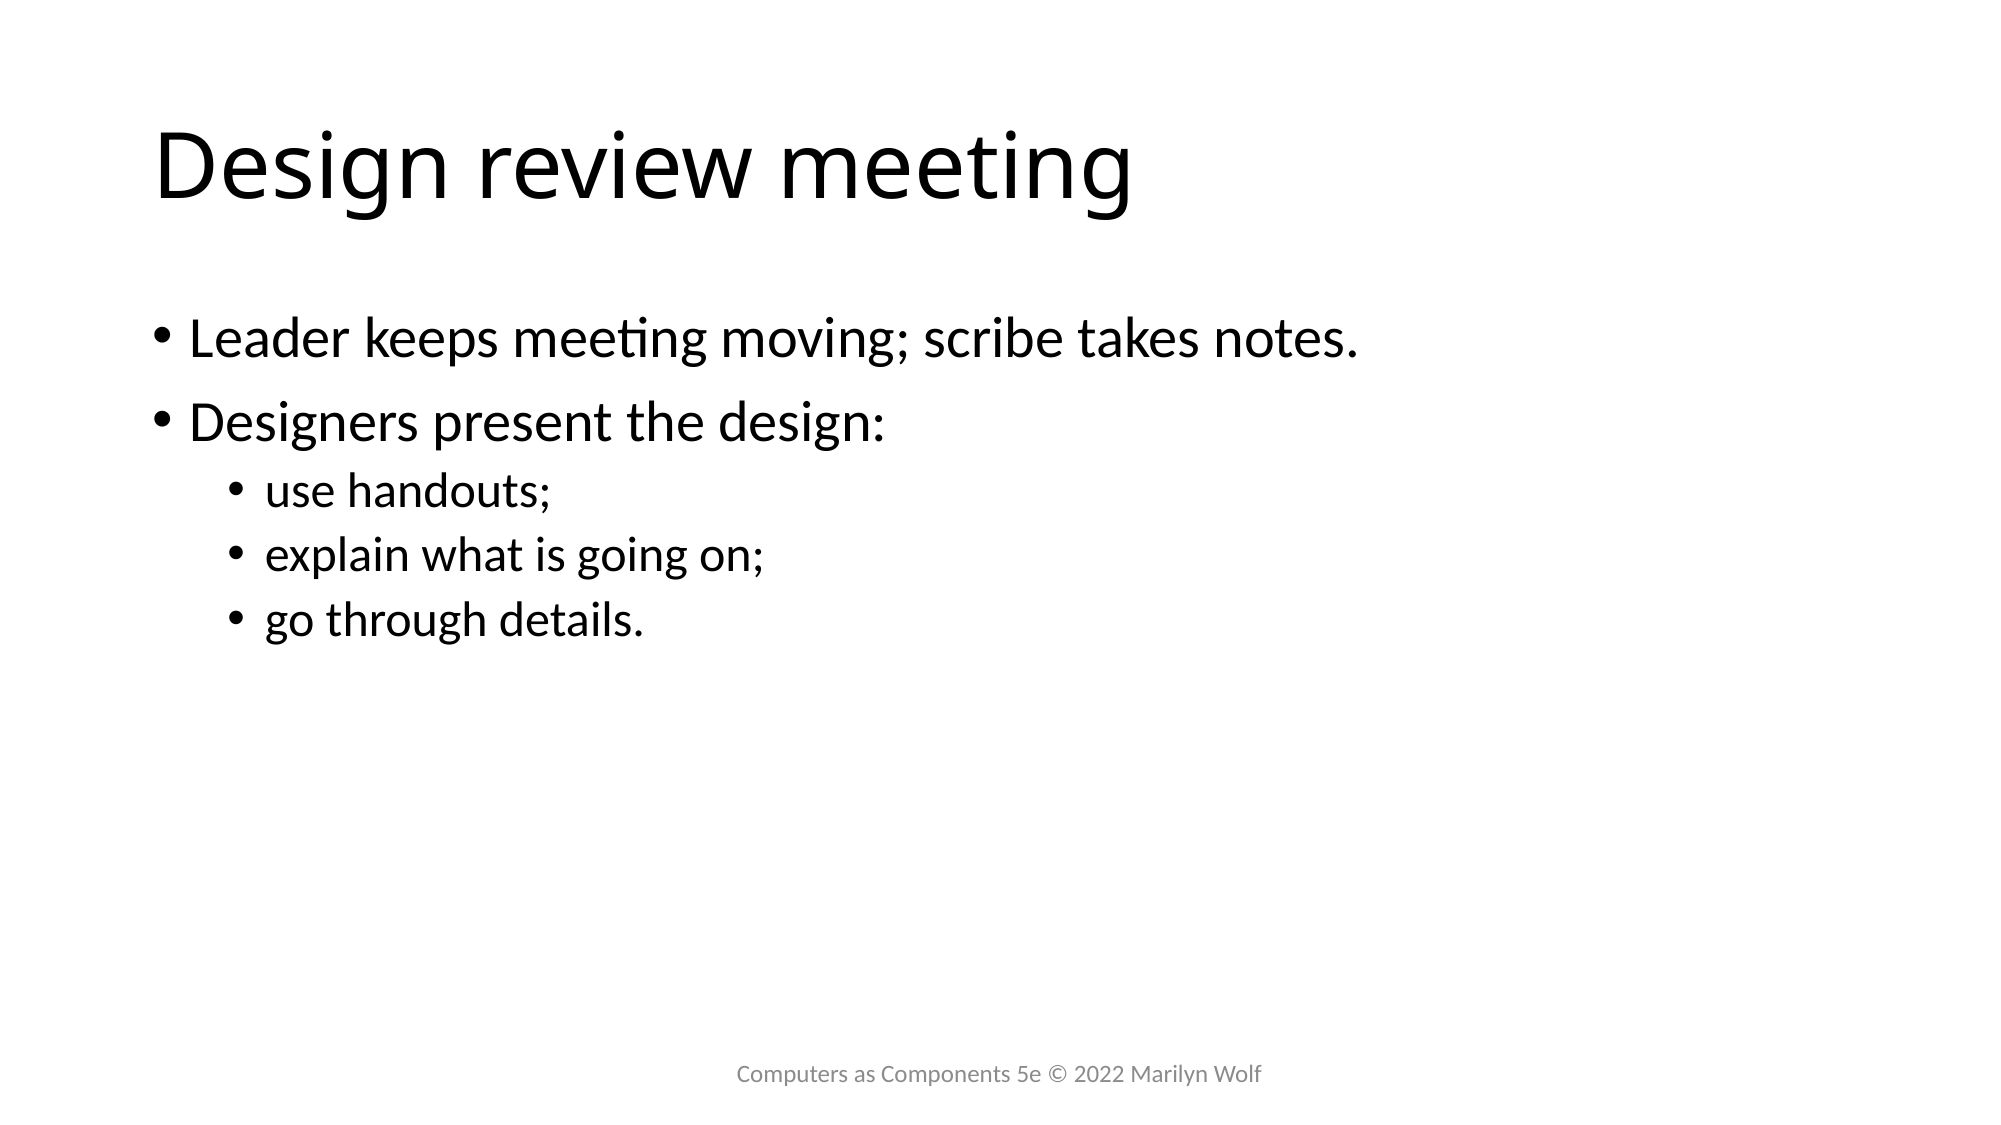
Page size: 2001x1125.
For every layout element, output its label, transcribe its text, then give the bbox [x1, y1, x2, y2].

title Design review meeting [137, 59, 1863, 278]
list Leader keeps meeting moving; scribe takes notes. Designers present the design: use handouts; explain what is going on; go through details. [137, 299, 1863, 1014]
footer Computers as Components 5e © 2022 Marilyn Wolf [662, 1042, 1338, 1103]
